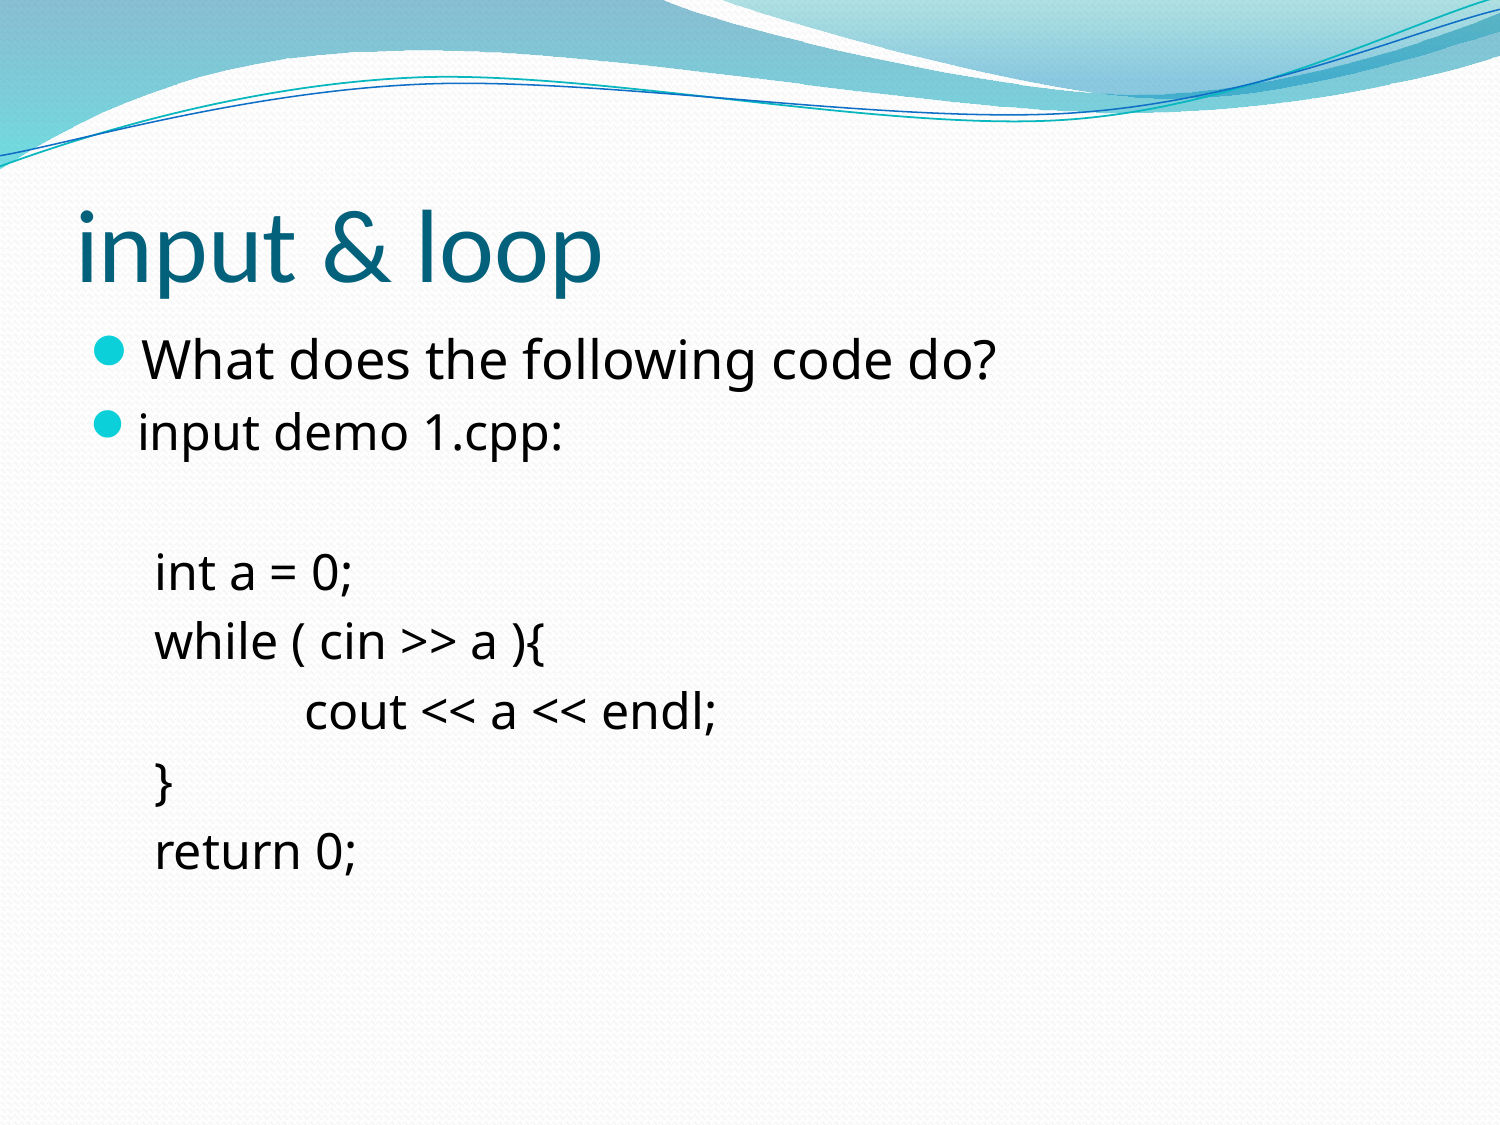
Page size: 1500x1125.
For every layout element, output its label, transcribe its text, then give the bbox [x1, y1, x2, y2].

list What does the following code do? input demo 1.cpp: int a = 0; while ( cin >> a ){ cout << a << endl; } return 0; [75, 317, 1425, 1038]
title input & loop [75, 115, 1425, 303]
